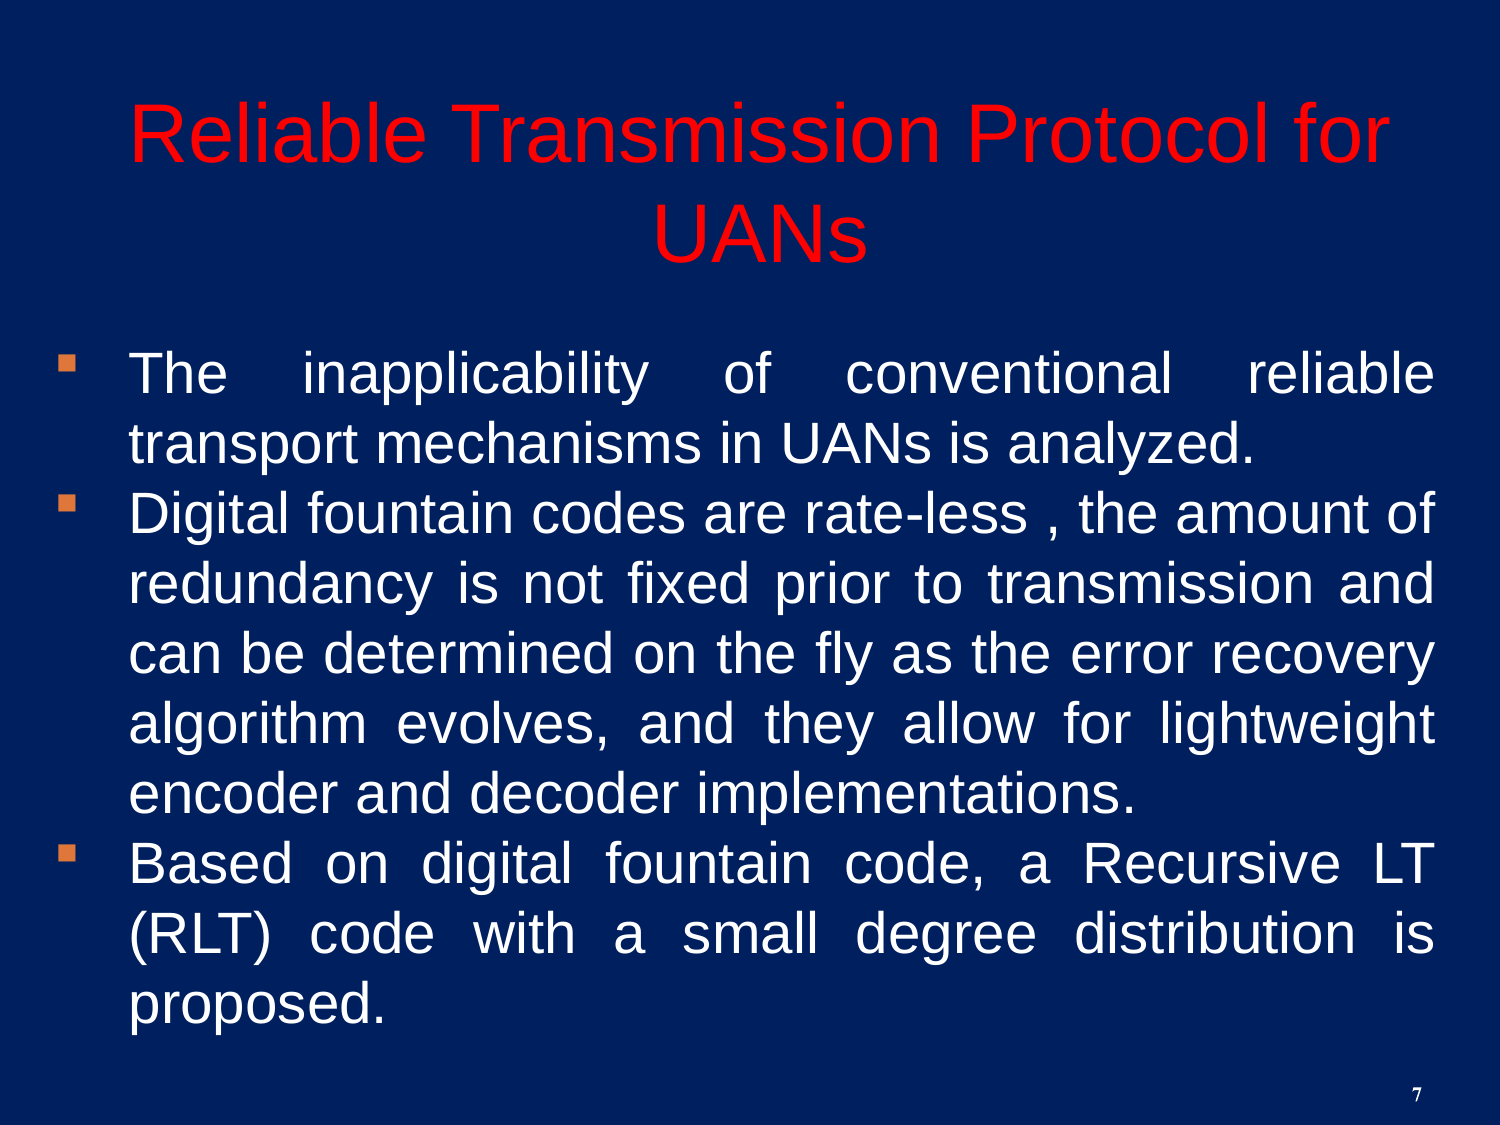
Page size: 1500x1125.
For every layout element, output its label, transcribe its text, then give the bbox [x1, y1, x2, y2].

text_box [1412, 1087, 1422, 1102]
text_box The inapplicability of conventional reliable transport mechanisms in UANs is analyzed. Digital fountain codes are rate-less , the amount of redundancy is not fixed prior to transmission and can be determined on the fly as the error recovery algorithm evolves, and they allow for lightweight encoder and decoder implementations. Based on digital fountain code, a Recursive LT (RLT) code with a small degree distribution is proposed. [51, 335, 1438, 1036]
title Reliable Transmission Protocol for UANs [44, 53, 1456, 282]
